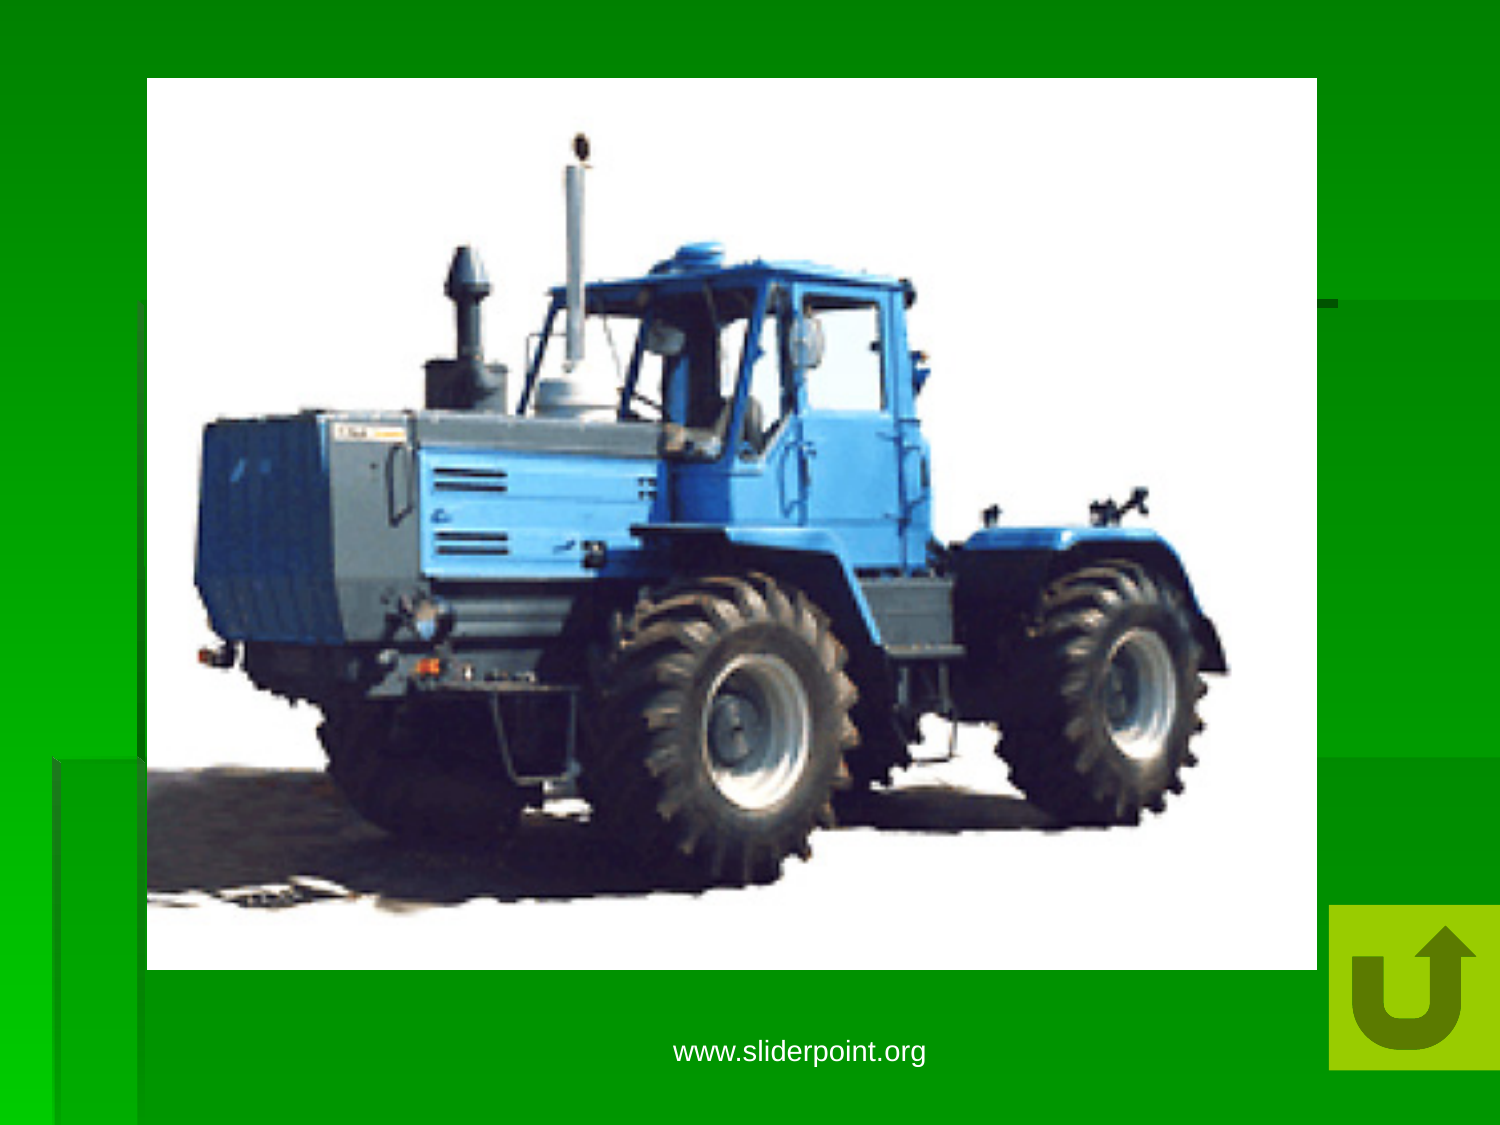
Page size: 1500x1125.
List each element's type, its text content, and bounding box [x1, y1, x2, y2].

picture [147, 77, 1318, 971]
text_box [1328, 904, 1500, 1071]
footer www.sliderpoint.org [562, 1024, 1038, 1103]
